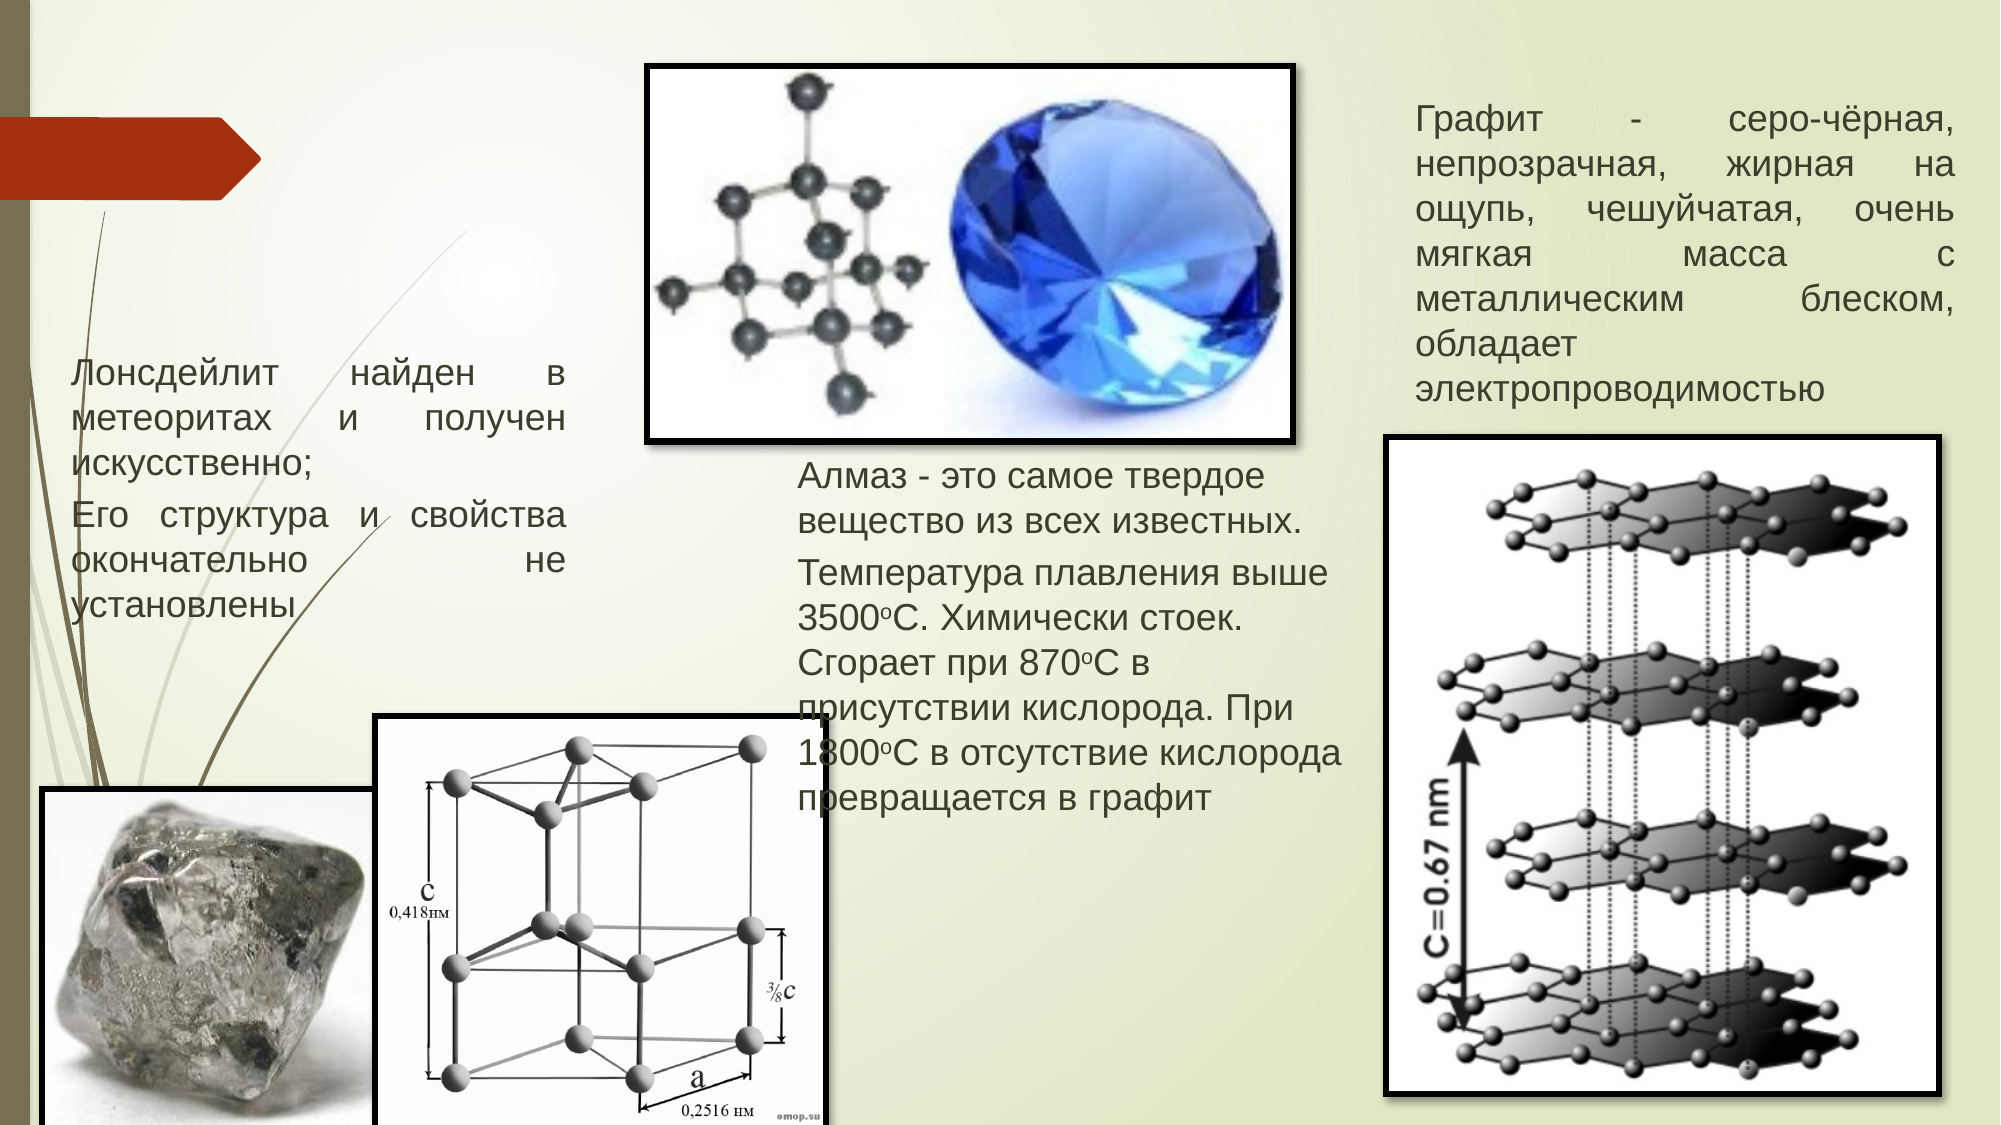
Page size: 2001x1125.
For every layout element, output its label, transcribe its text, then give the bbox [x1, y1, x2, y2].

picture [1388, 439, 1937, 1092]
picture [650, 68, 1291, 439]
text_box Лонсдейлит найден в метеоритах и получен искусственно; Его структура и свойства окончательно не установлены [44, 340, 582, 633]
picture [44, 719, 823, 1125]
text_box Алмаз - это самое твердое вещество из всех известных. Температура плавления выше 3500оС. Химически стоек. Сгорает при 870оС в присутствии кислорода. При 1800оС в отсутствие кислорода превращается в графит [771, 443, 1368, 826]
text_box Графит - серо-чёрная, непрозрачная, жирная на ощупь, чешуйчатая, очень мягкая масса с металлическим блеском, обладает электропроводимостью [1388, 86, 1971, 417]
